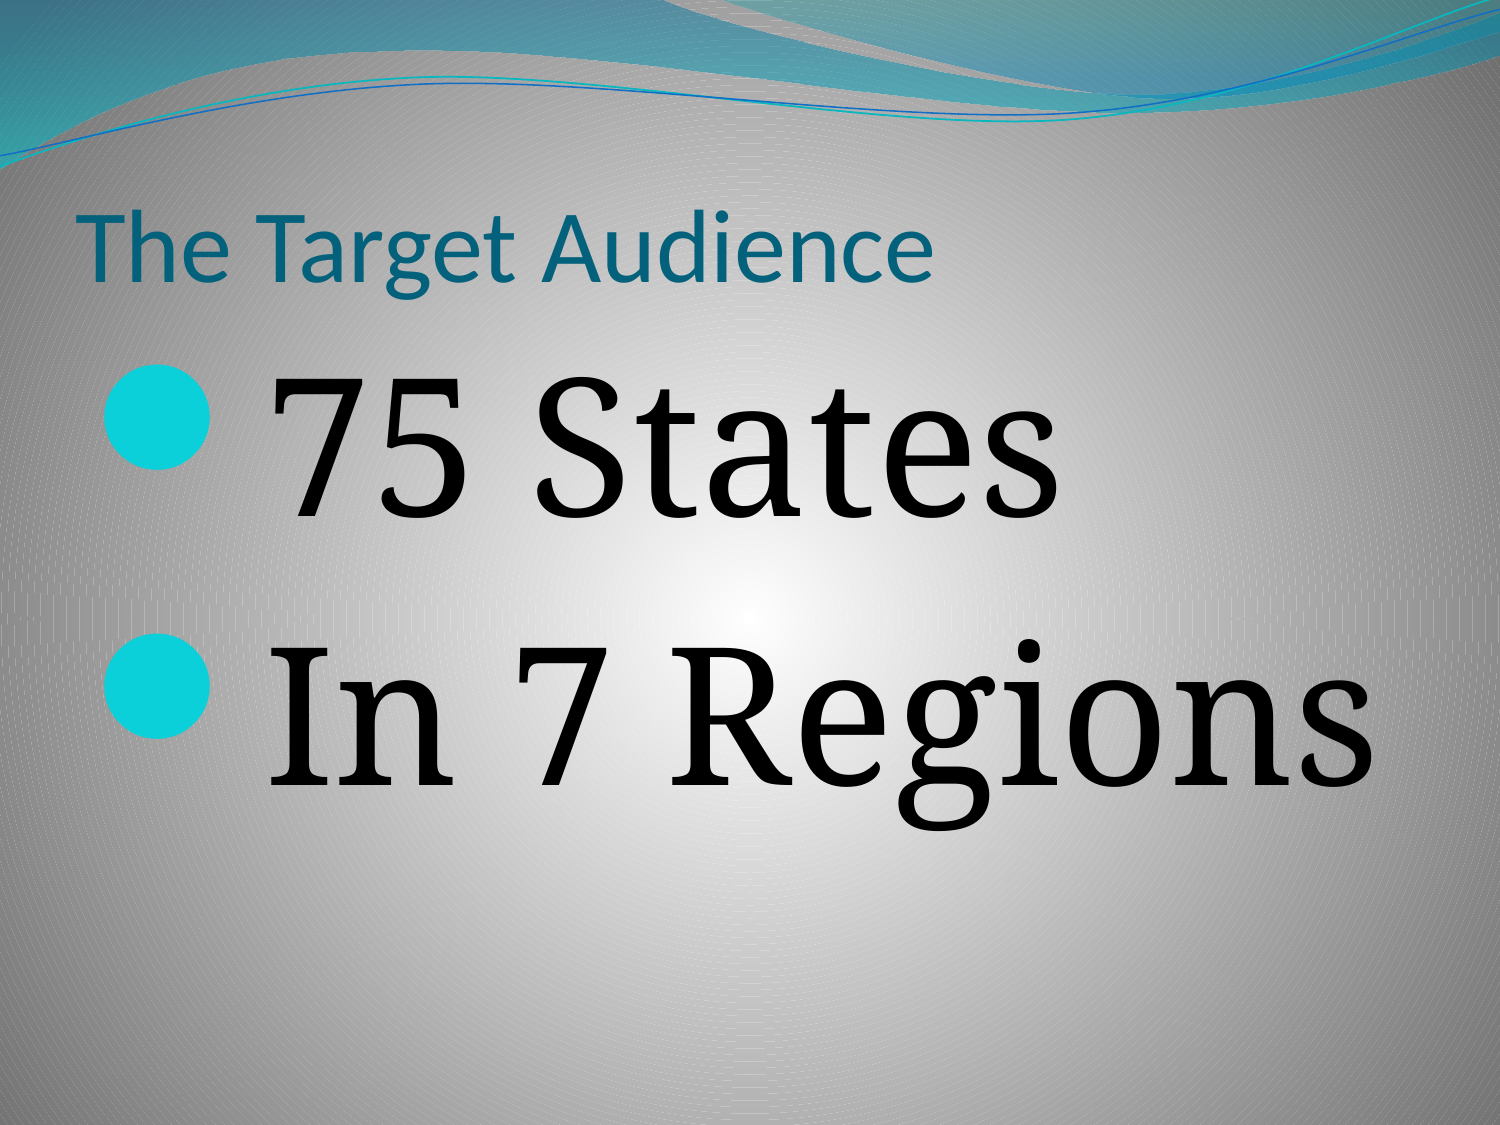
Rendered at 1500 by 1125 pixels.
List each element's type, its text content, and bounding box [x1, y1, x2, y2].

list 75 States In 7 Regions [75, 317, 1425, 1038]
title The Target Audience [75, 115, 1425, 303]
